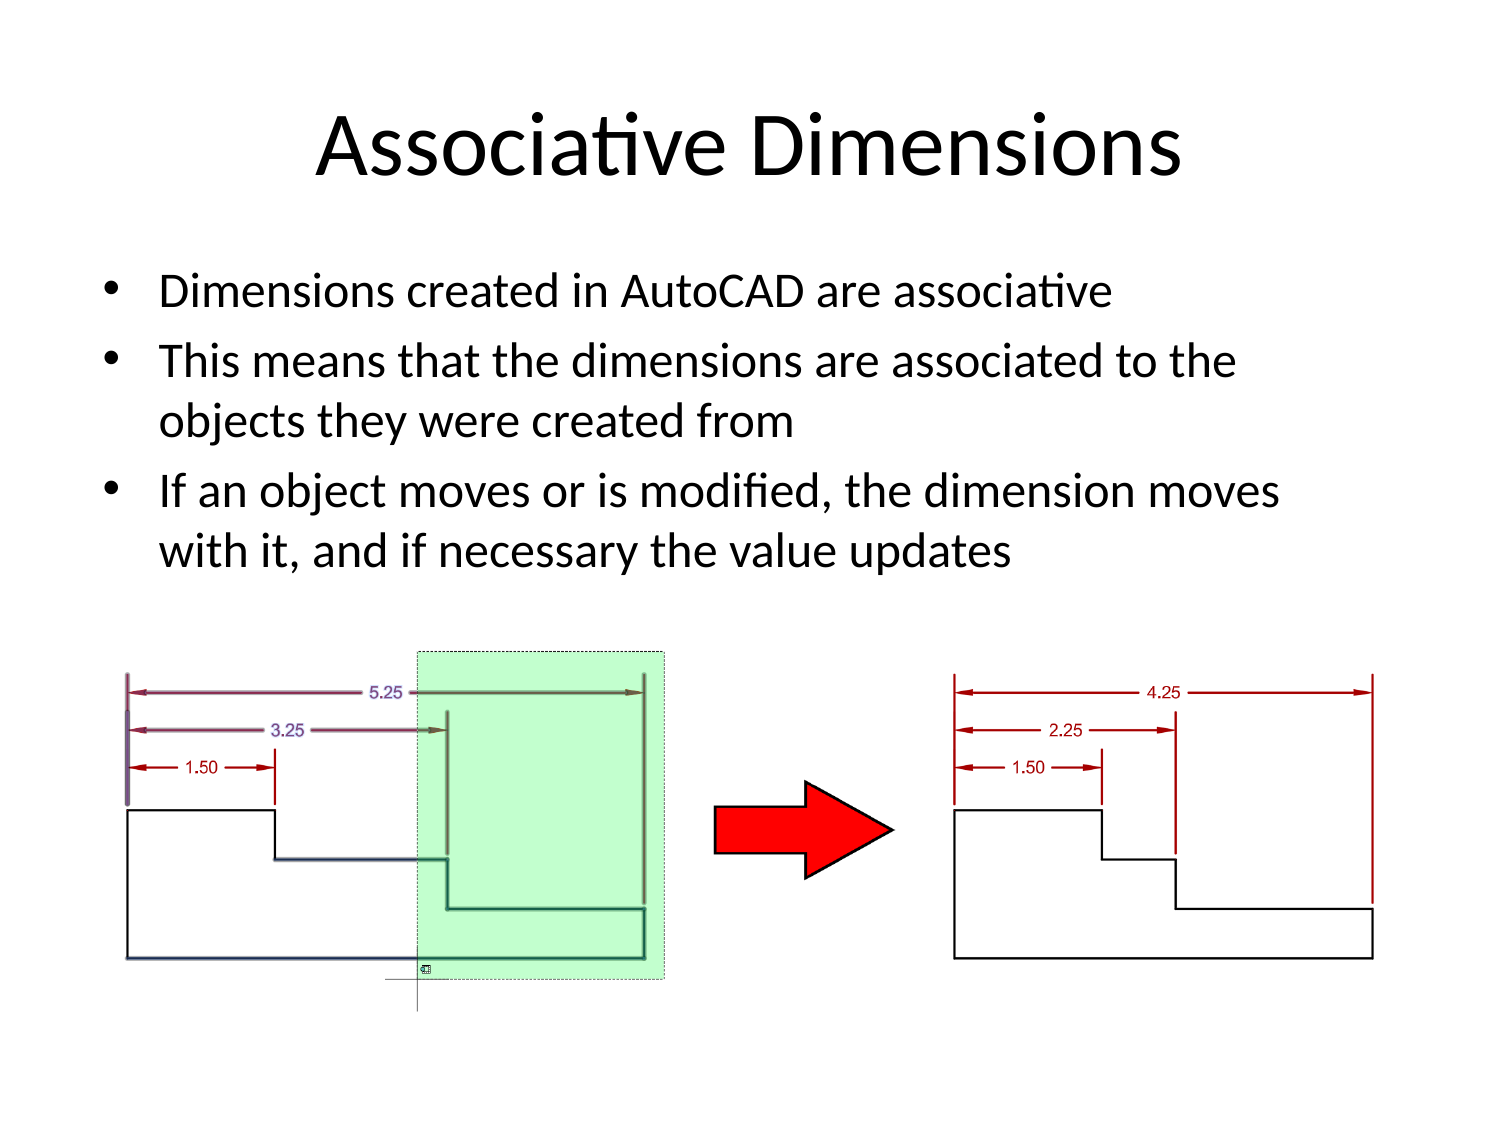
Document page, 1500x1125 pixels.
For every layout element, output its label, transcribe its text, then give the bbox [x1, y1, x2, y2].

list Dimensions created in AutoCAD are associative This means that the dimensions are associated to the objects they were created from If an object moves or is modified, the dimension moves with it, and if necessary the value updates [87, 249, 1313, 1075]
picture [116, 649, 1383, 1013]
title Associative Dimensions [75, 45, 1425, 233]
